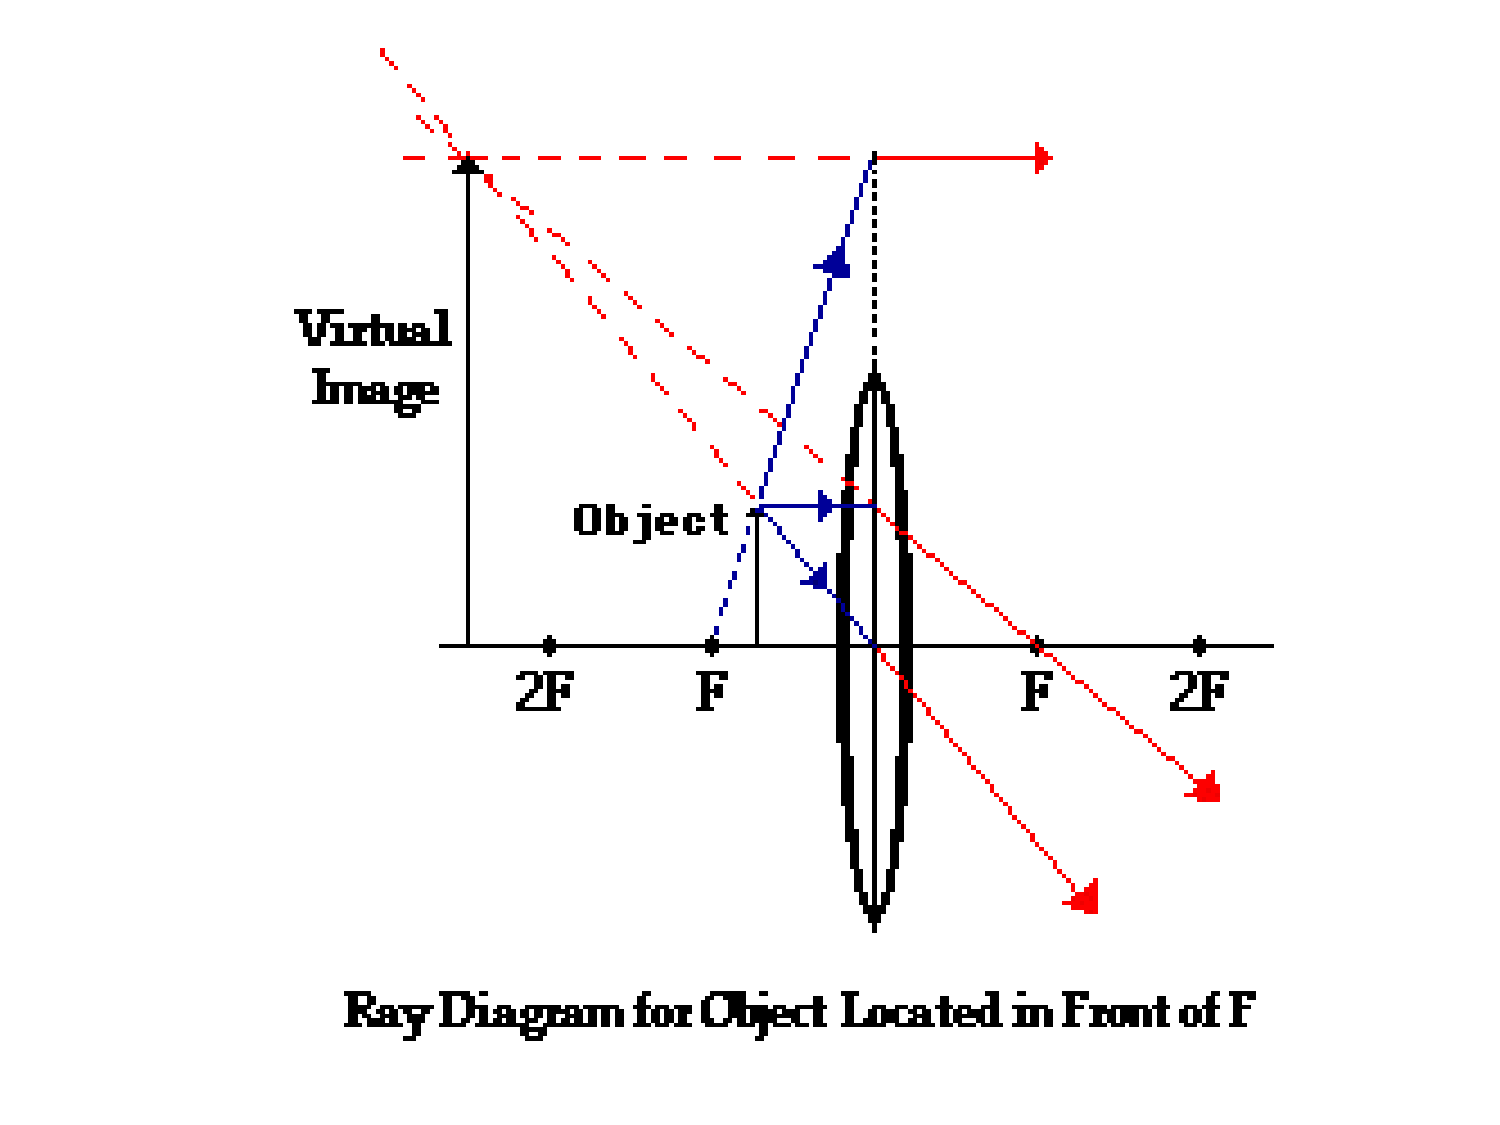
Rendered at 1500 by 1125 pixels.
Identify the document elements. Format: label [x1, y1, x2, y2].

picture [199, 12, 1288, 1083]
